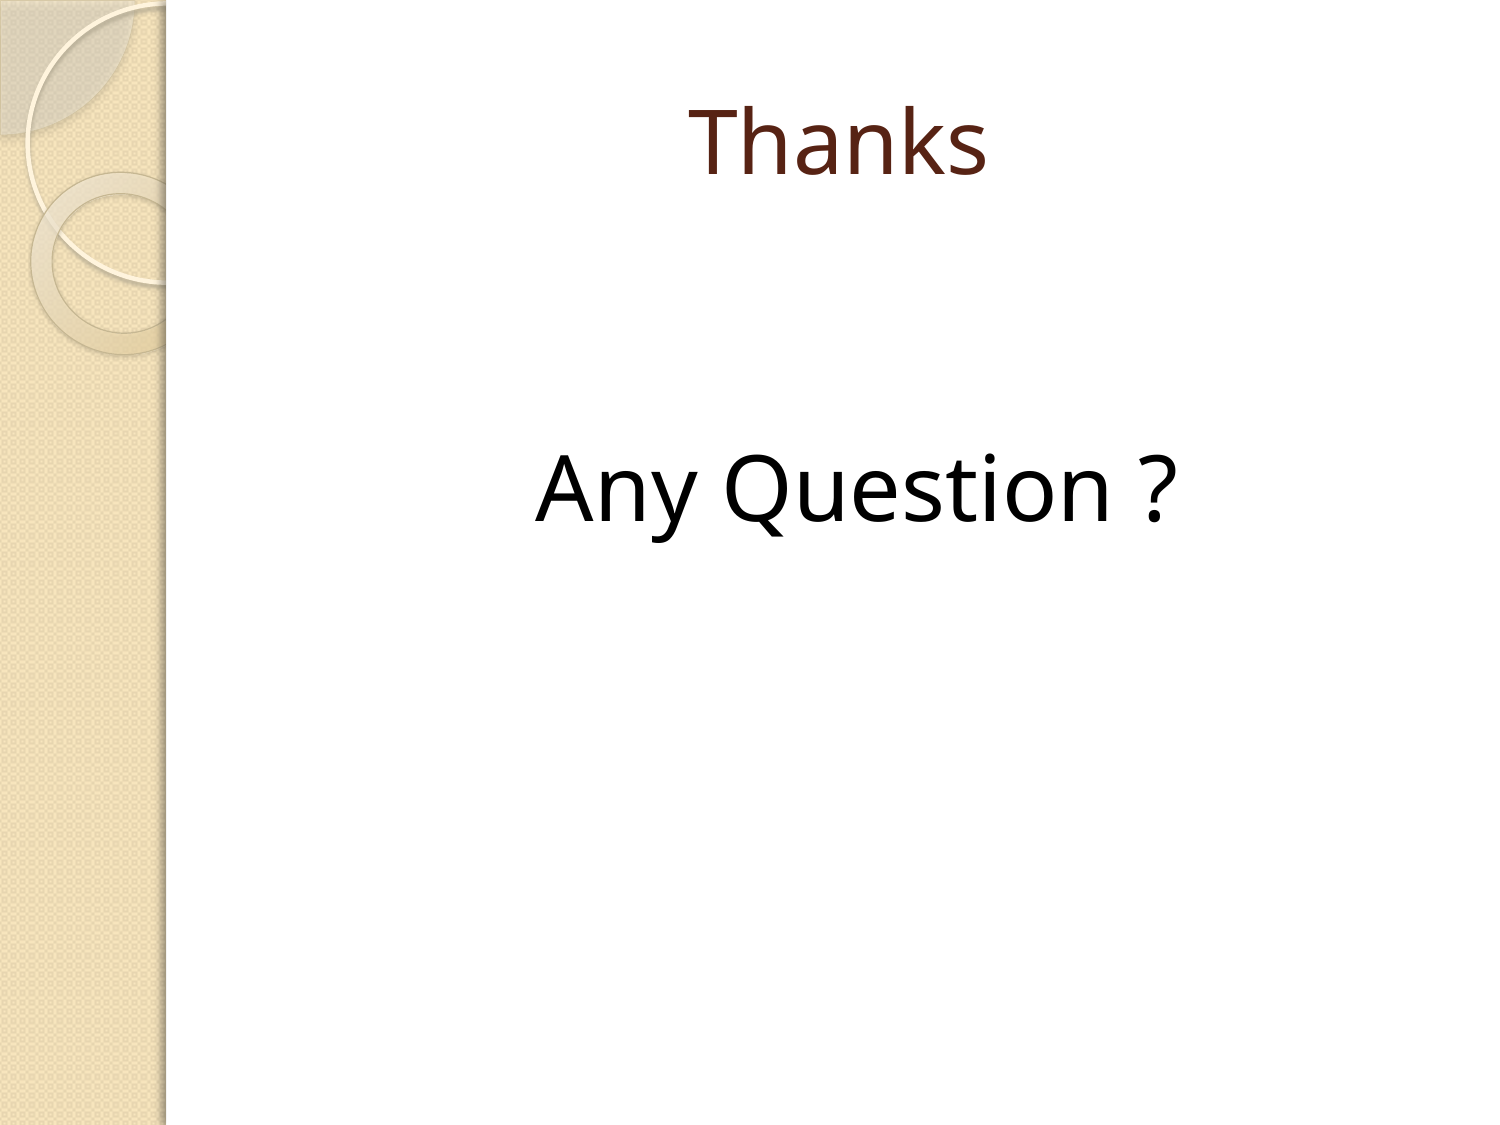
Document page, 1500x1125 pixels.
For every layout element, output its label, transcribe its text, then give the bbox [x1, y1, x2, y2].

list Any Question ? [235, 237, 1466, 1025]
title Thanks [235, 45, 1466, 233]
